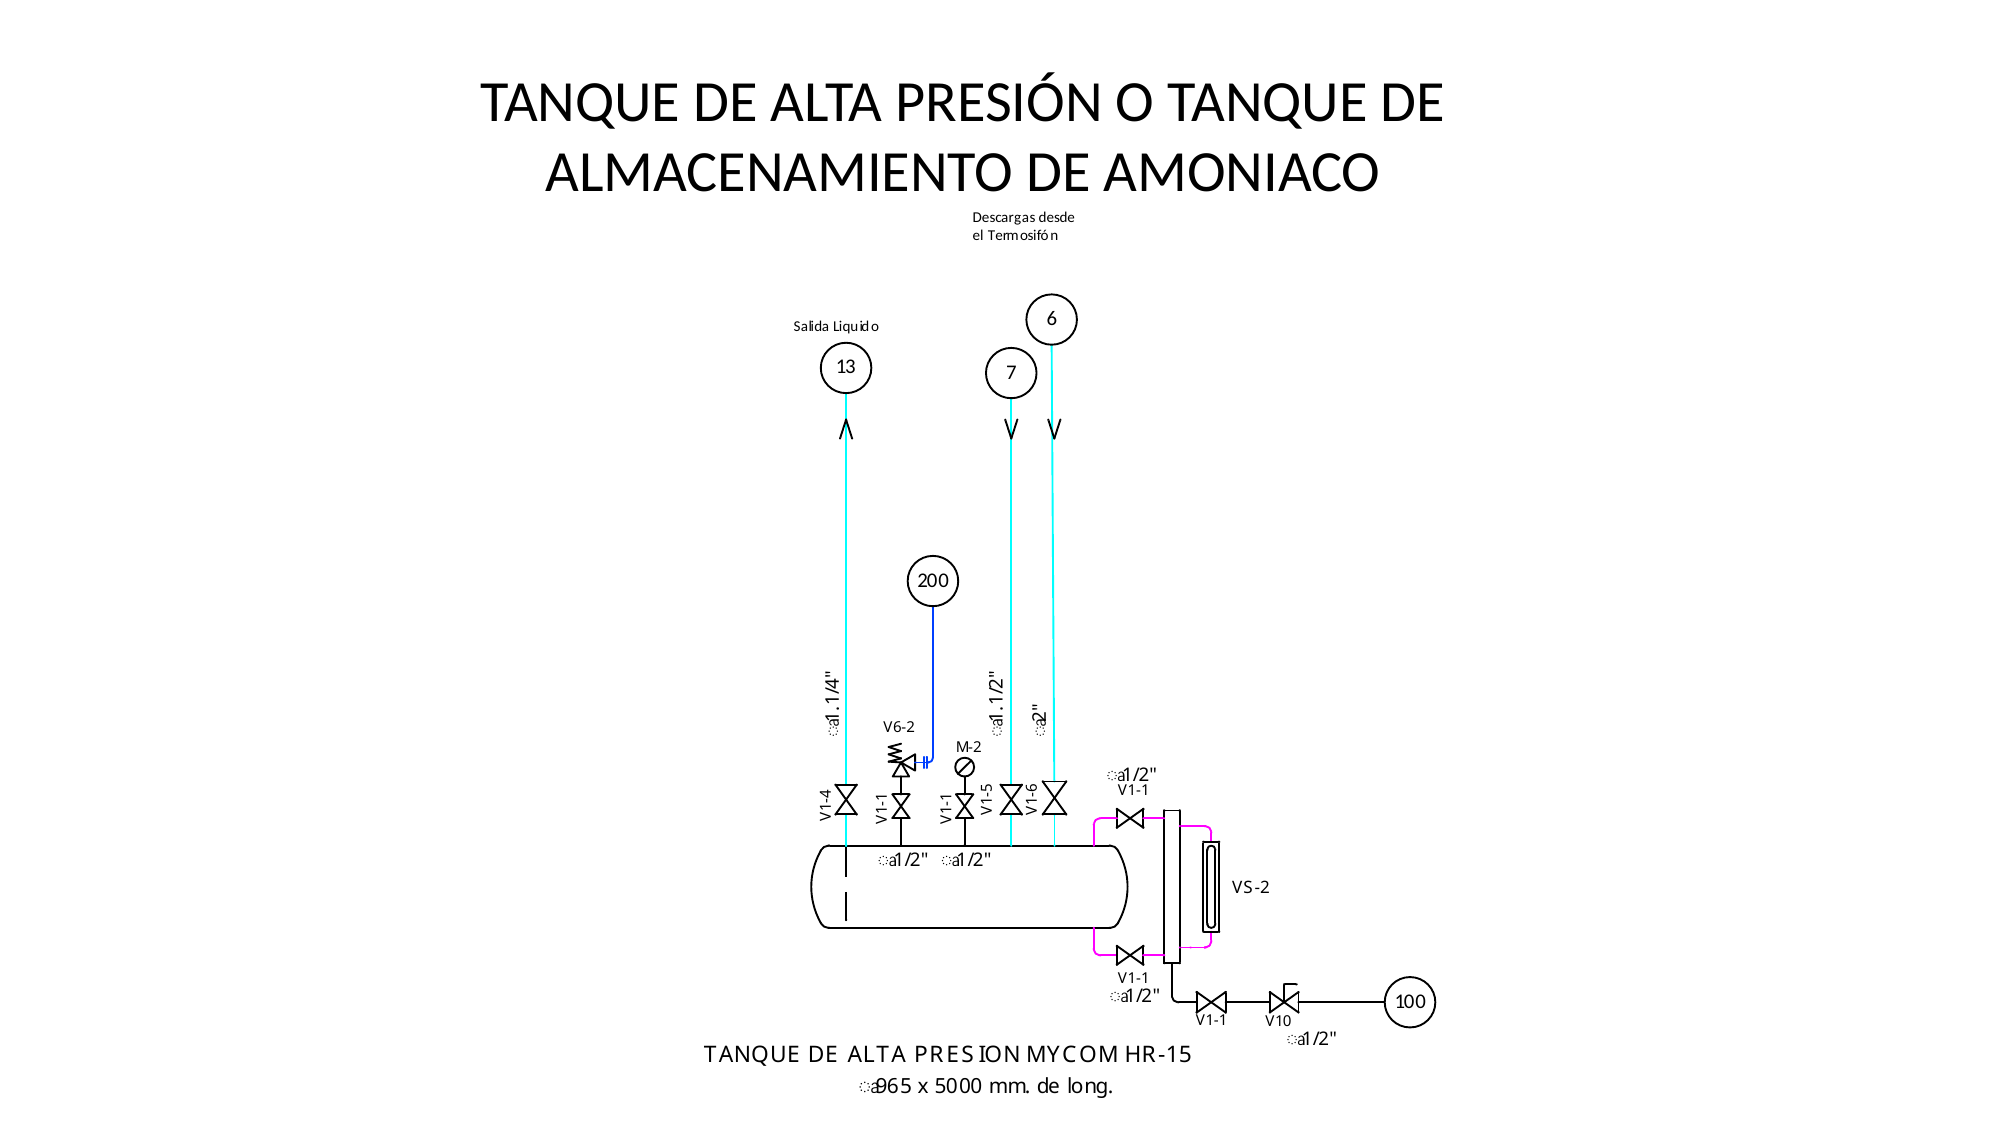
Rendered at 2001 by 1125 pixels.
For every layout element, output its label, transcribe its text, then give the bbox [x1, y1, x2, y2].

picture [689, 201, 1437, 1110]
text_box TANQUE DE ALTA PRESIÓN O TANQUE DE ALMACENAMIENTO DE AMONIACO [314, 55, 1611, 211]
